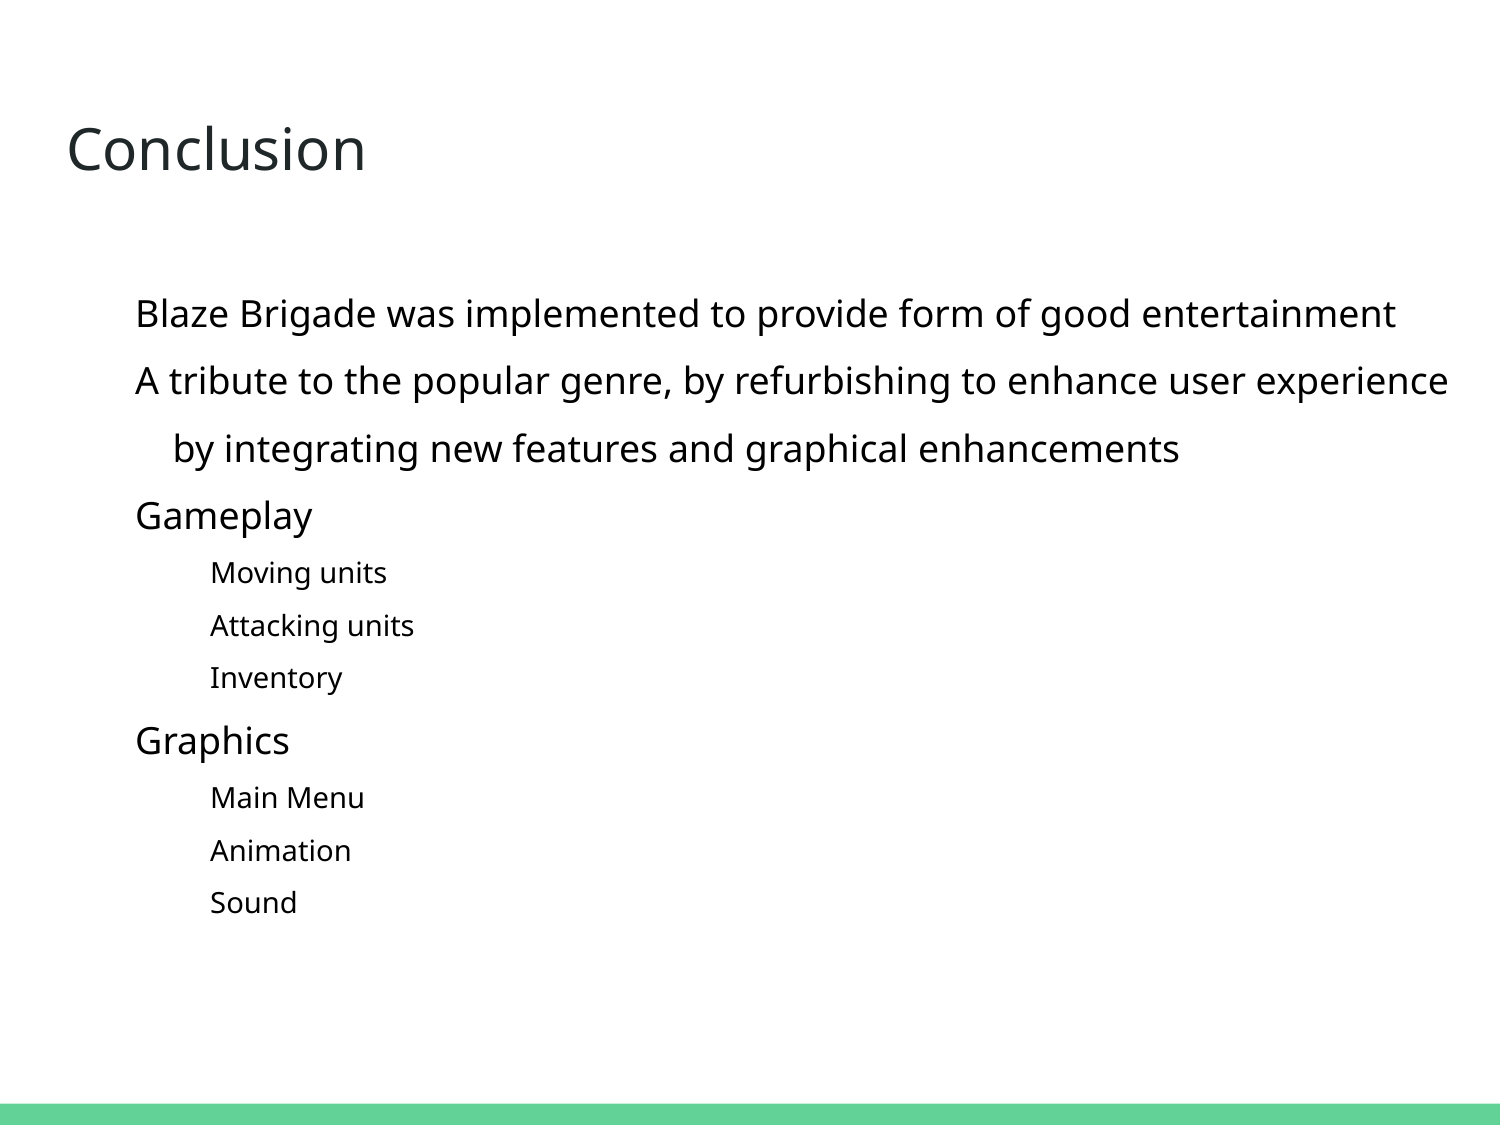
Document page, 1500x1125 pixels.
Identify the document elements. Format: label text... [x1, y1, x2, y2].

title Conclusion [51, 97, 1449, 223]
list Blaze Brigade was implemented to provide form of good entertainment A tribute to the popular genre, by refurbishing to enhance user experience by integrating new features and graphical enhancements Gameplay Moving units Attacking units Inventory Graphics Main Menu Animation Sound [82, 252, 1481, 1000]
